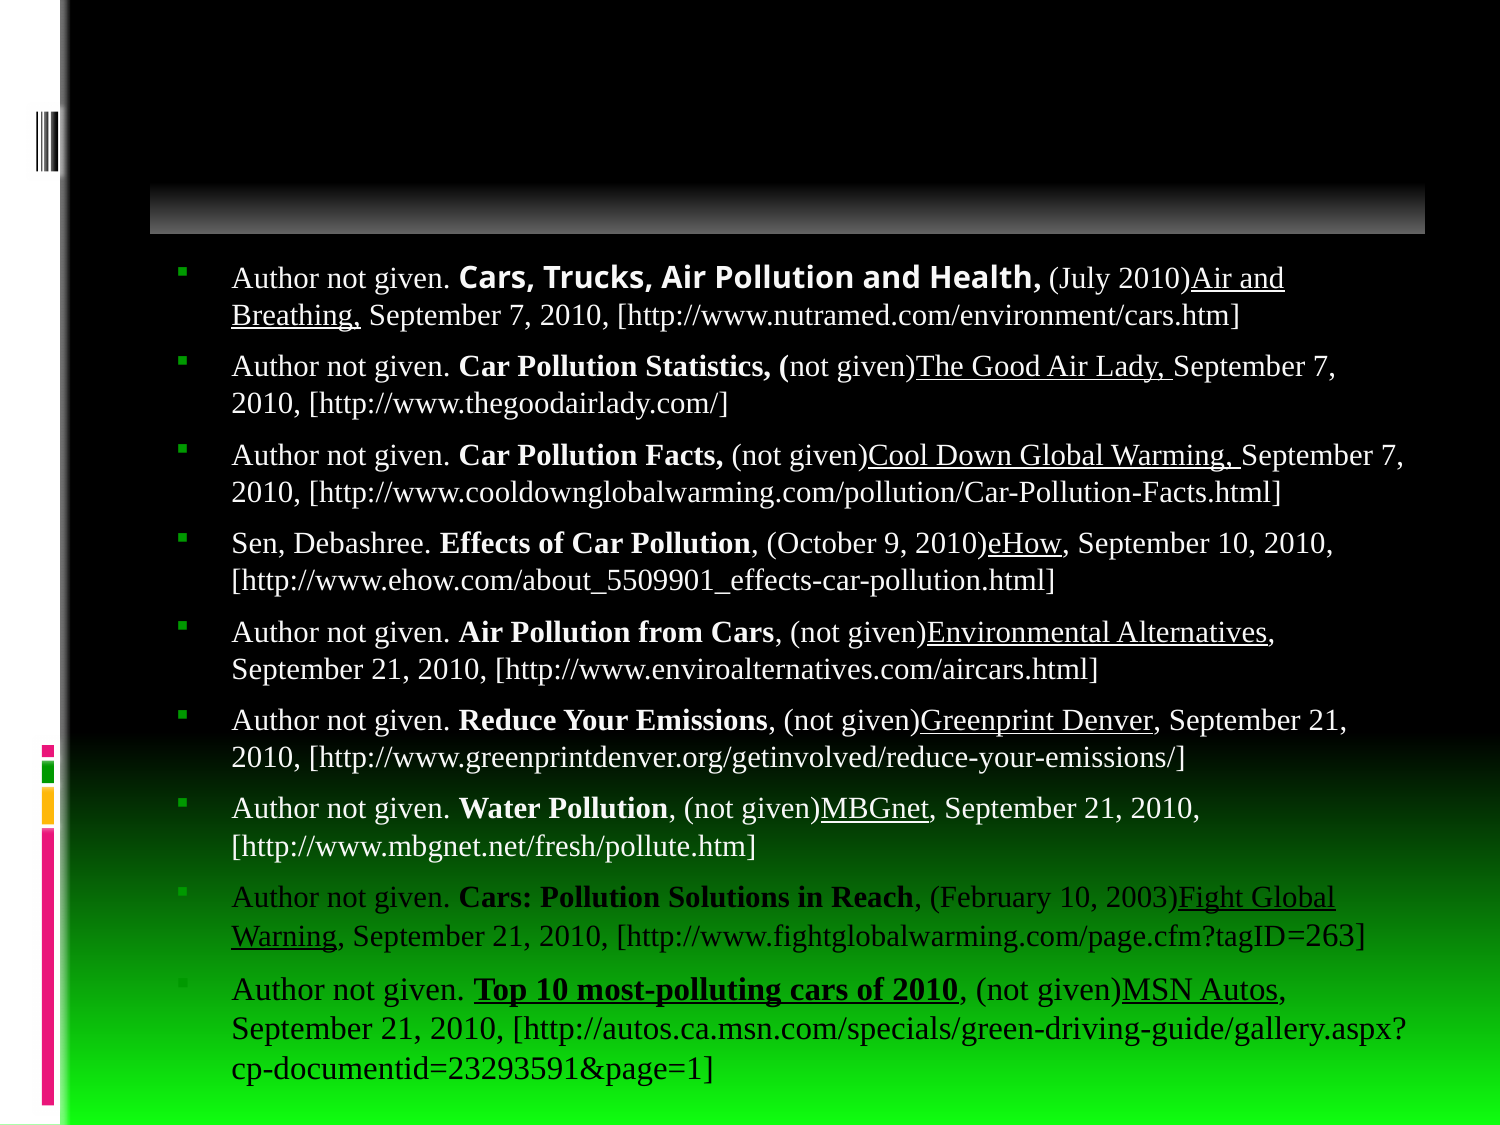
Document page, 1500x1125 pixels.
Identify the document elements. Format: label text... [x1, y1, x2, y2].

title BILBIOGRAPHY [150, 83, 1425, 234]
list Author not given. Cars, Trucks, Air Pollution and Health, (July 2010)Air and Breathing, September 7, 2010, [http://www.nutramed.com/environment/cars.htm] Author not given. Car Pollution Statistics, (not given)The Good Air Lady, September 7, 2010, [http://www.thegoodairlady.com/] Author not given. Car Pollution Facts, (not given)Cool Down Global Warming, September 7, 2010, [http://www.cooldownglobalwarming.com/pollution/Car-Pollution-Facts.html] Sen, Debashree. Effects of Car Pollution, (October 9, 2010)eHow, September 10, 2010, [http://www.ehow.com/about_5509901_effects-car-pollution.html] Author not given. Air Pollution from Cars, (not given)Environmental Alternatives, September 21, 2010, [http://www.enviroalternatives.com/aircars.html] Author not given. Reduce Your Emissions, (not given)Greenprint Denver, September 21, 2010, [http://www.greenprintdenver.org/getinvolved/reduce-your-emissions/] Author not given. Water Pollution, (not given)MBGnet, September 21, 2010, [http://www.mbgnet.net/fresh/pollute.htm] Author not given. Cars: Pollution Solutions in Reach, (February 10, 2003)Fight Global Warning, September 21, 2010, [http://www.fightglobalwarming.com/page.cfm?tagID=263] Author not given. Top 10 most-polluting cars of 2010, (not given)MSN Autos, September 21, 2010, [http://autos.ca.msn.com/specials/green-driving-guide/gallery.aspx?cp-documentid=23293591&page=1] [150, 249, 1425, 1125]
